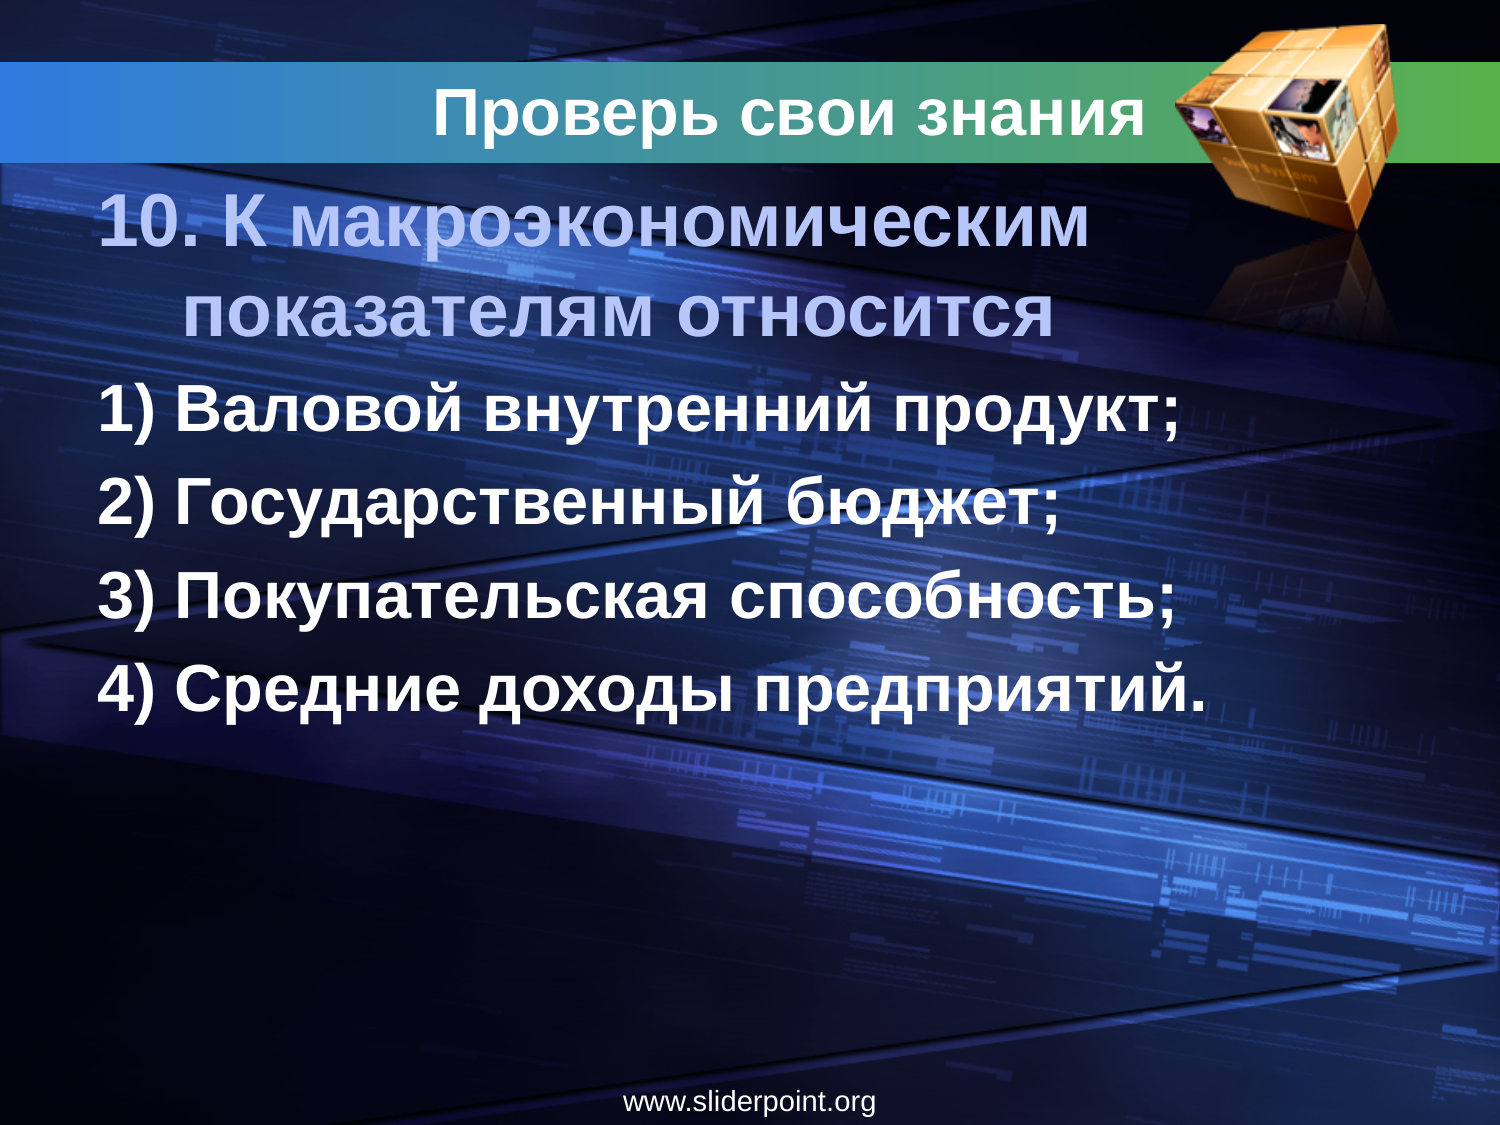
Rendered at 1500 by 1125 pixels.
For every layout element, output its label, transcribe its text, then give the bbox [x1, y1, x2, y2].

list 10. К макроэкономическим показателям относится 1) Валовой внутренний продукт; 2) Государственный бюджет; 3) Покупательская способность; 4) Средние доходы предприятий. [81, 163, 1433, 1015]
footer www.sliderpoint.org [512, 1074, 988, 1116]
title Проверь свои знания [74, 62, 1163, 156]
picture [0, 0, 1500, 1125]
